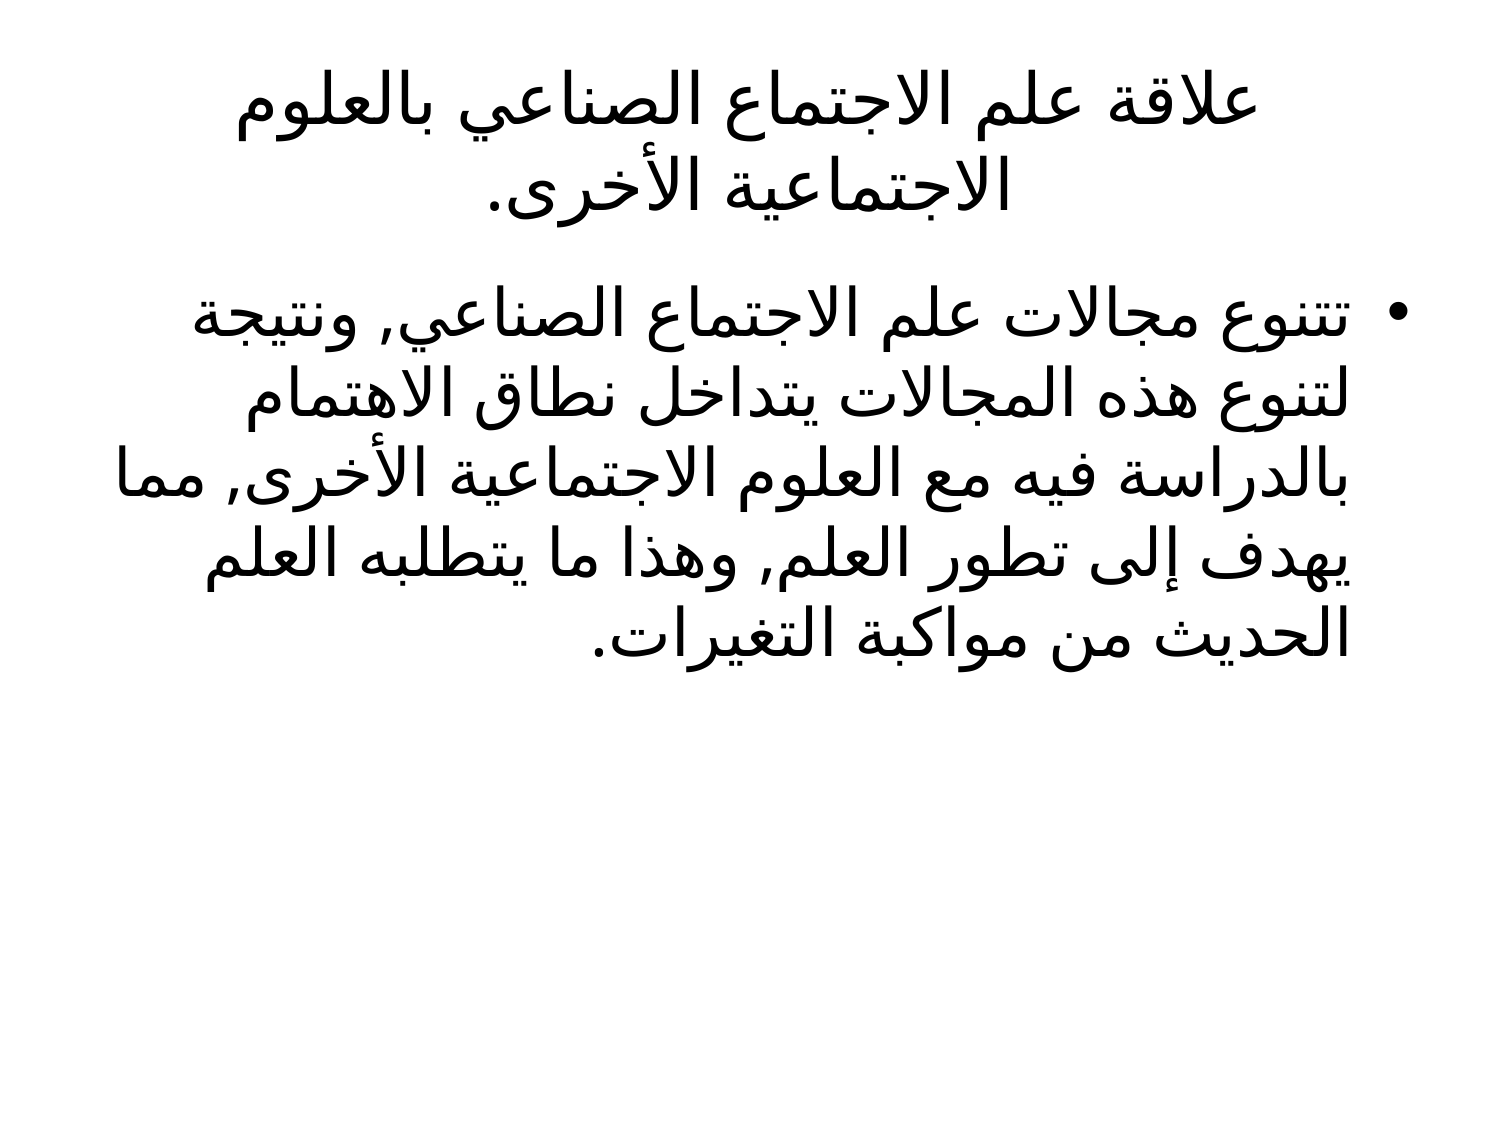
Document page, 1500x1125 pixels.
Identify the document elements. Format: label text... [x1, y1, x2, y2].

list تتنوع مجالات علم الاجتماع الصناعي, ونتيجة لتنوع هذه المجالات يتداخل نطاق الاهتمام بالدراسة فيه مع العلوم الاجتماعية الأخرى, مما يهدف إلى تطور العلم, وهذا ما يتطلبه العلم الحديث من مواكبة التغيرات. [75, 262, 1425, 1005]
title علاقة علم الاجتماع الصناعي بالعلوم الاجتماعية الأخرى. [75, 45, 1425, 233]
